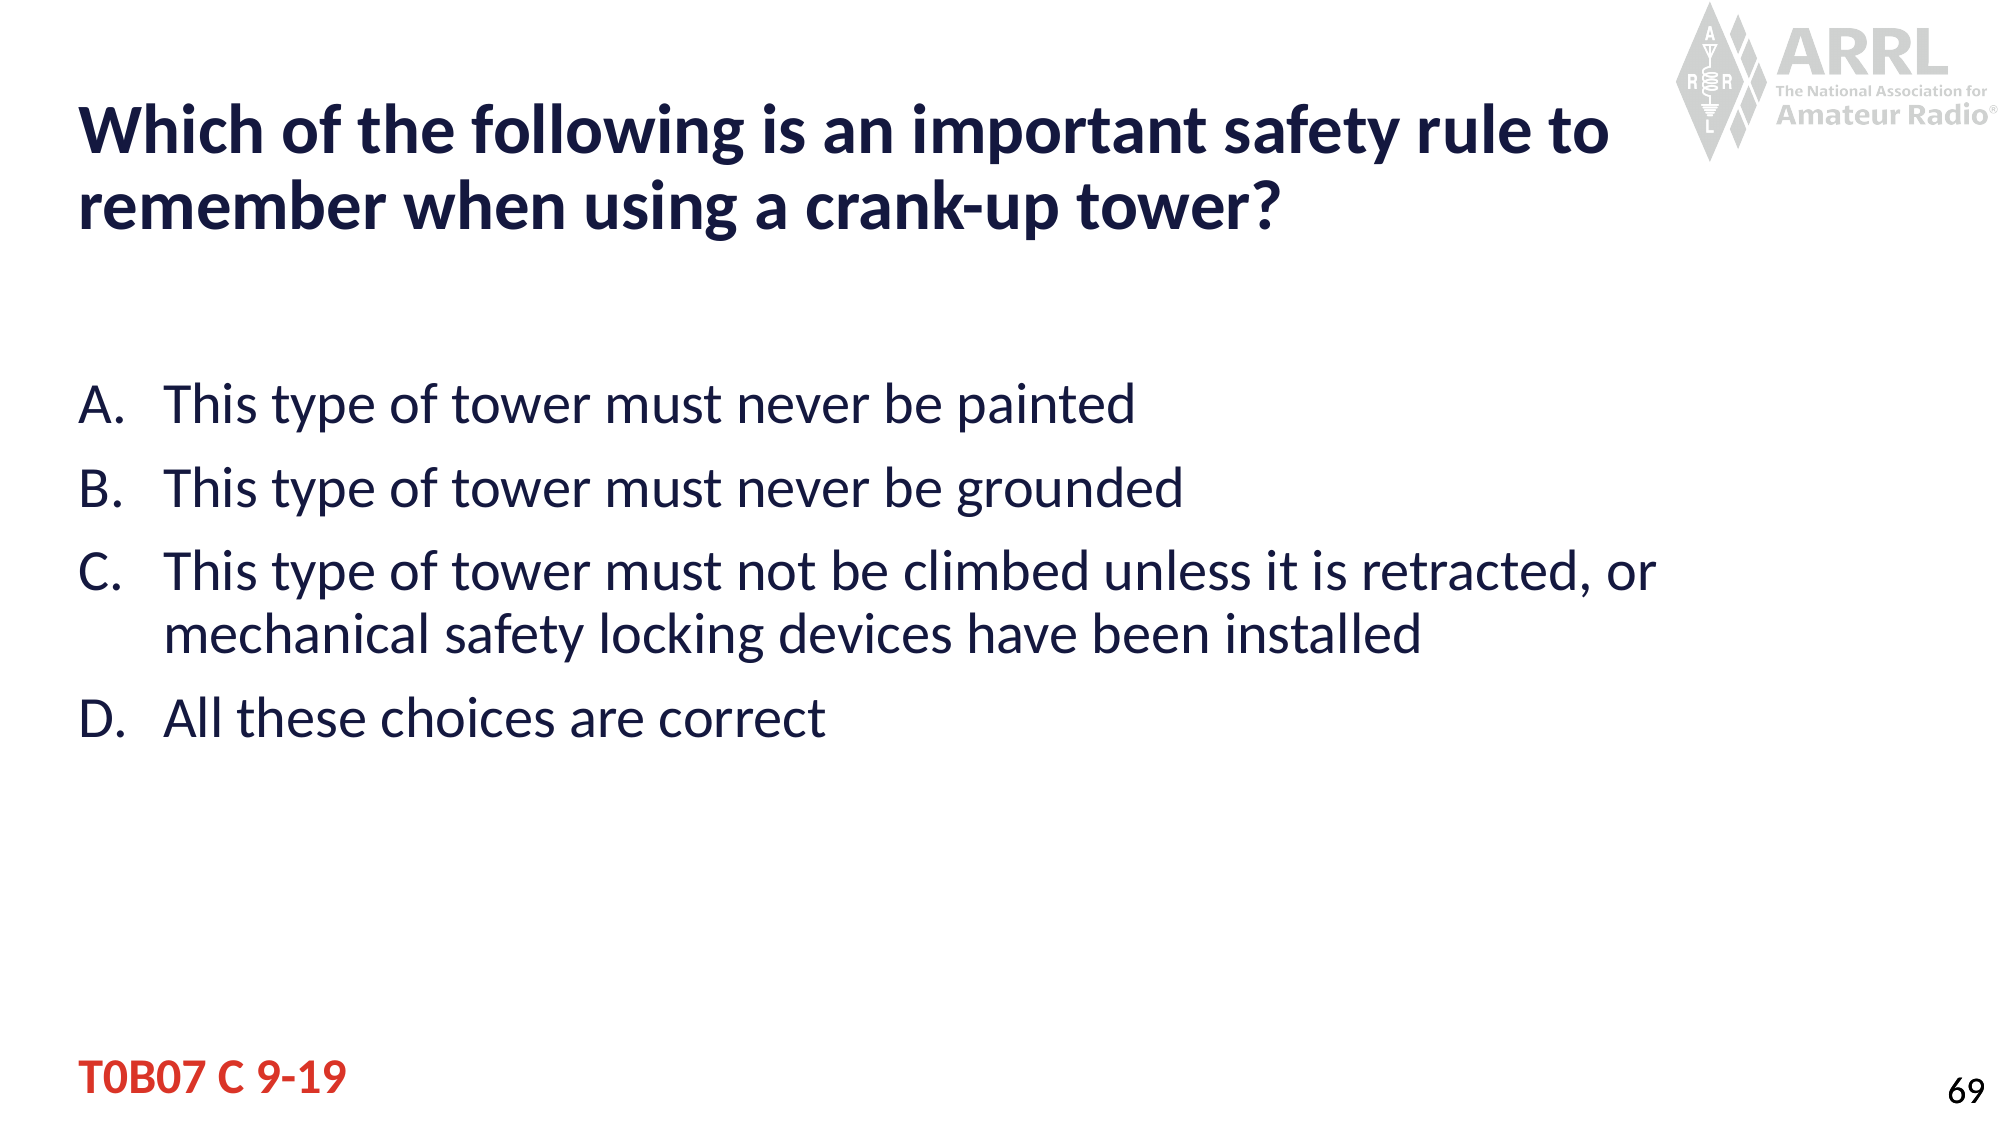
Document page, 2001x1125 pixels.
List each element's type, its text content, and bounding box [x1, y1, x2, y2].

picture [1674, 0, 2000, 164]
text_box T0B07 C 9-19 [63, 1036, 921, 1112]
title Which of the following is an important safety rule to remember when using a crank-up tower? [63, 59, 1863, 278]
list This type of tower must never be painted This type of tower must never be grounded This type of tower must not be climbed unless it is retracted, or mechanical safety locking devices have been installed All these choices are correct [63, 365, 1863, 989]
